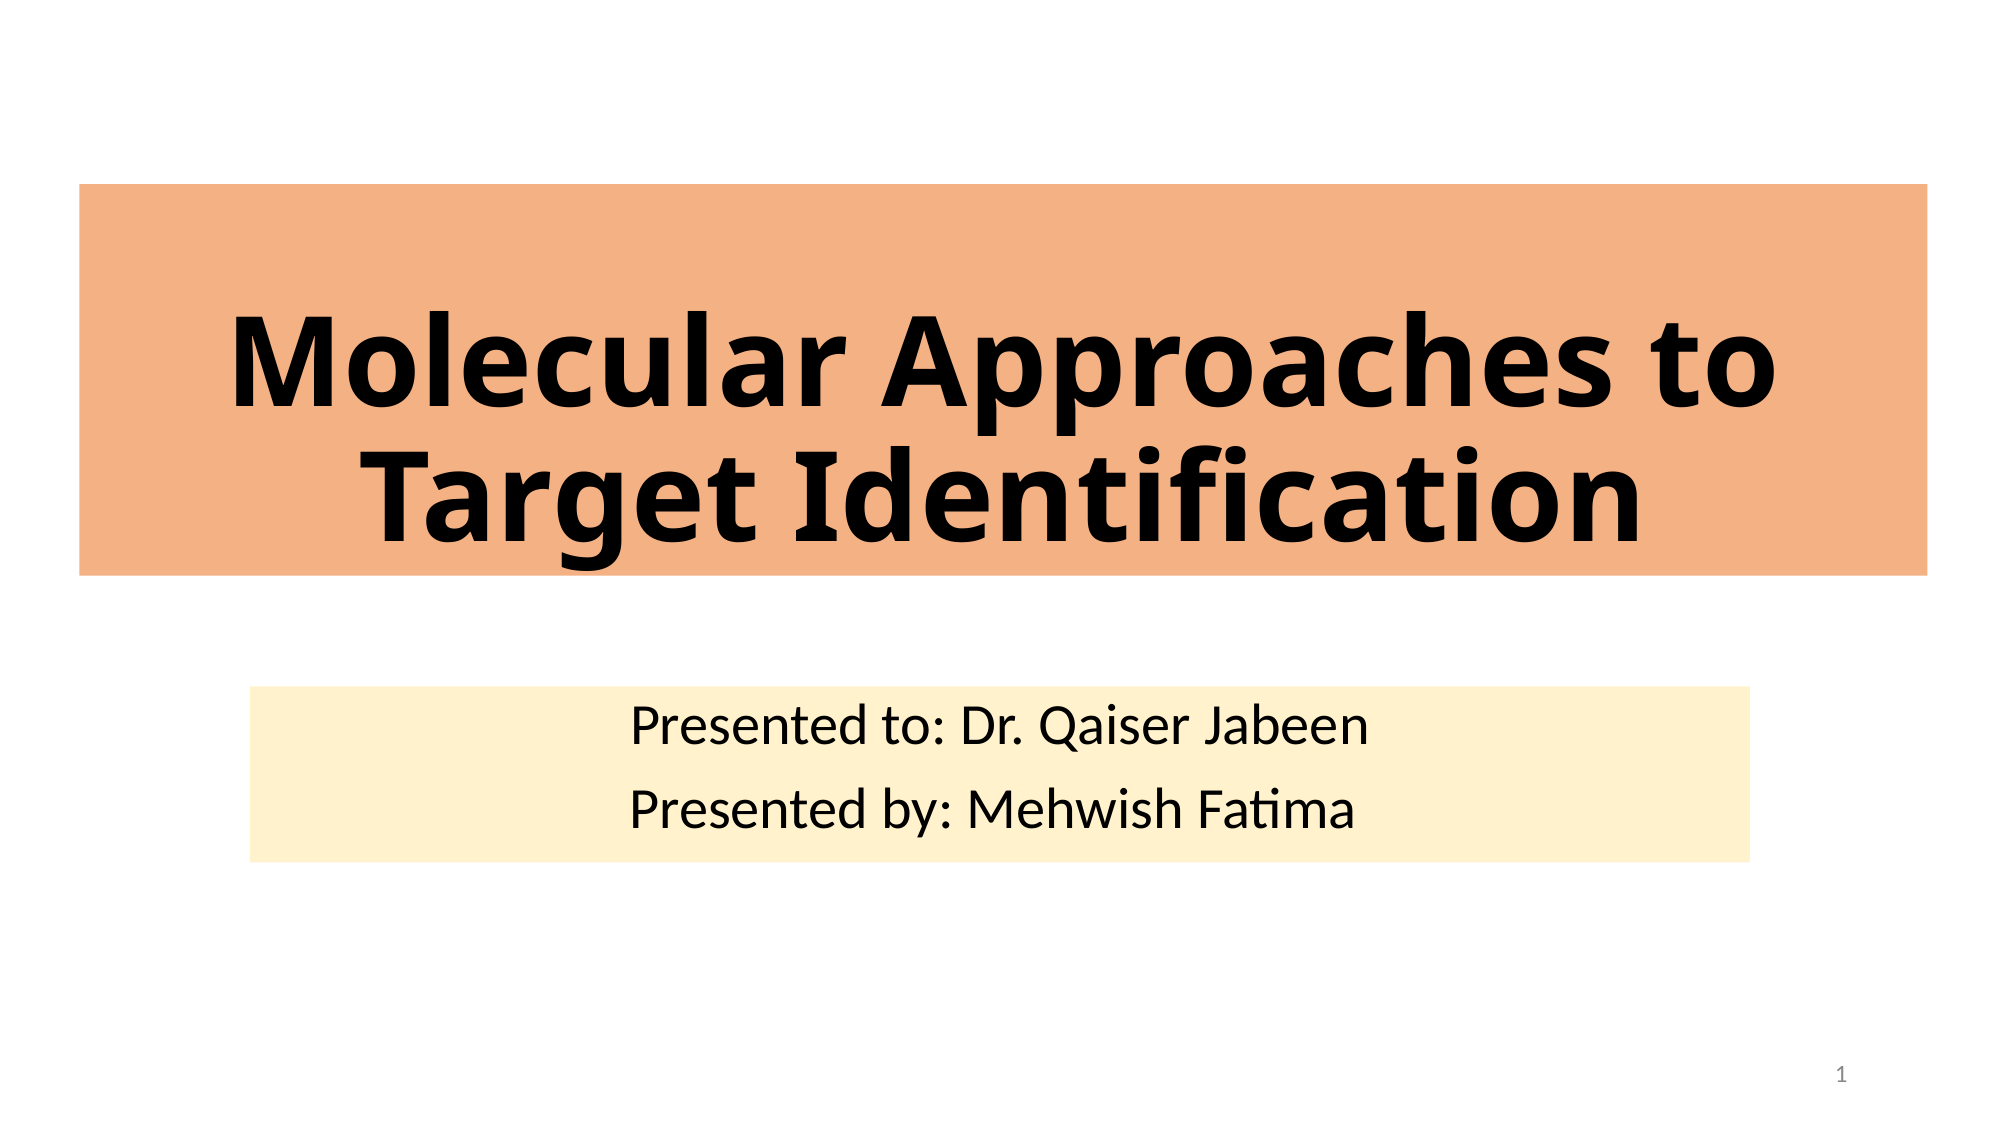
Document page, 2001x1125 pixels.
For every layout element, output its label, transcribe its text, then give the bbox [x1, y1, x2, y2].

subtitle Presented to: Dr. Qaiser Jabeen Presented by: Mehwish Fatima [249, 686, 1750, 863]
title Molecular Approaches to Target Identification [79, 184, 1928, 576]
slide_number 1 [1412, 1042, 1863, 1103]
